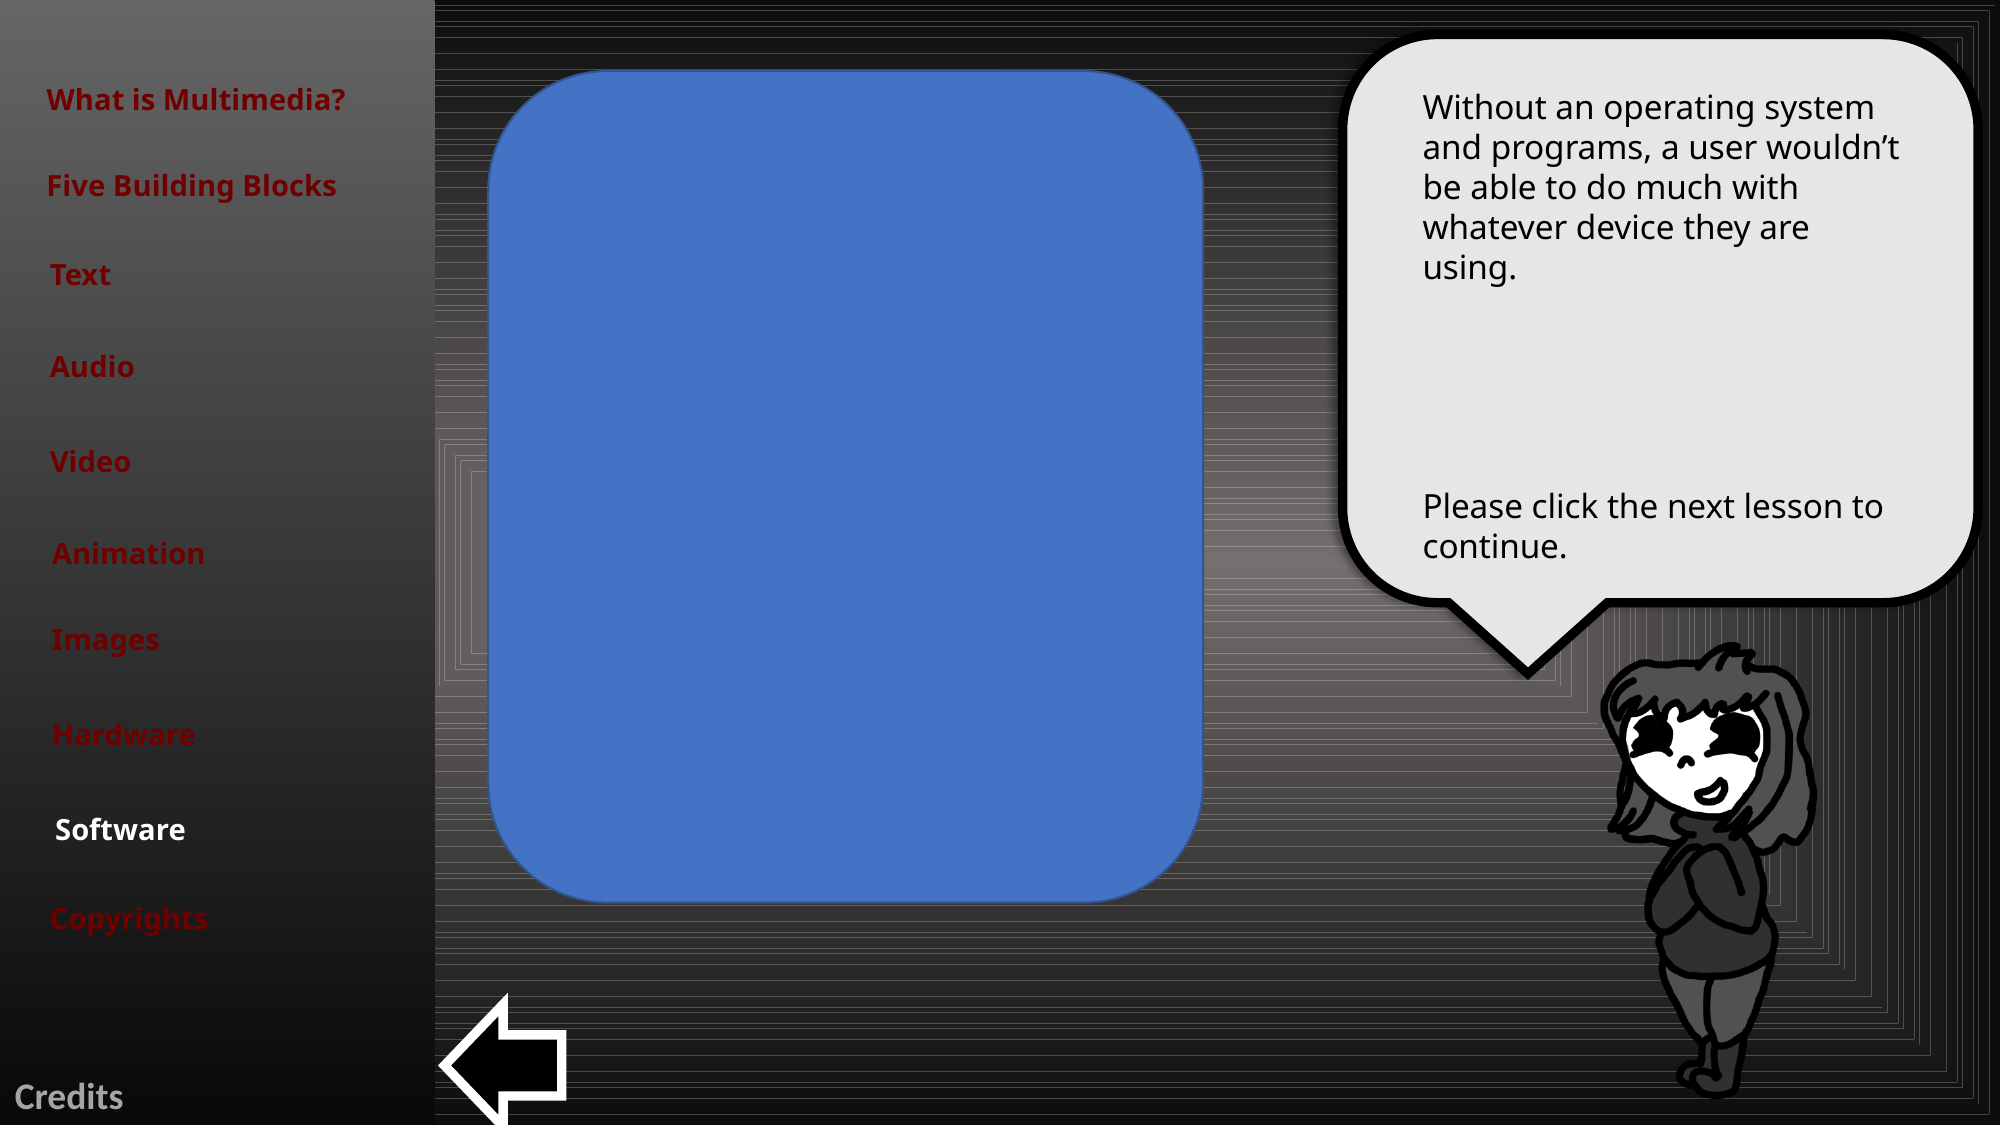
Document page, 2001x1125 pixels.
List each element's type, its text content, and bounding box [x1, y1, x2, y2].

text_box [487, 69, 1205, 904]
text_box Five Building Blocks [31, 159, 435, 210]
text_box [1341, 33, 1980, 676]
text_box Without an operating system and programs, a user wouldn’t be able to do much with whatever device they are using. Please click the next lesson to continue. [1407, 78, 1928, 573]
picture [1579, 624, 1839, 1110]
text_box Animation [37, 528, 370, 578]
text_box Text [34, 249, 368, 299]
text_box Credits [0, 1064, 265, 1125]
text_box Video [34, 436, 368, 486]
text_box Software [40, 803, 381, 854]
text_box [443, 1001, 563, 1125]
text_box Images [37, 614, 362, 664]
text_box Hardware [37, 709, 383, 759]
text_box What is Multimedia? [31, 74, 457, 124]
text_box Copyrights [34, 892, 381, 943]
text_box Audio [34, 340, 359, 391]
text_box [0, 0, 435, 1125]
